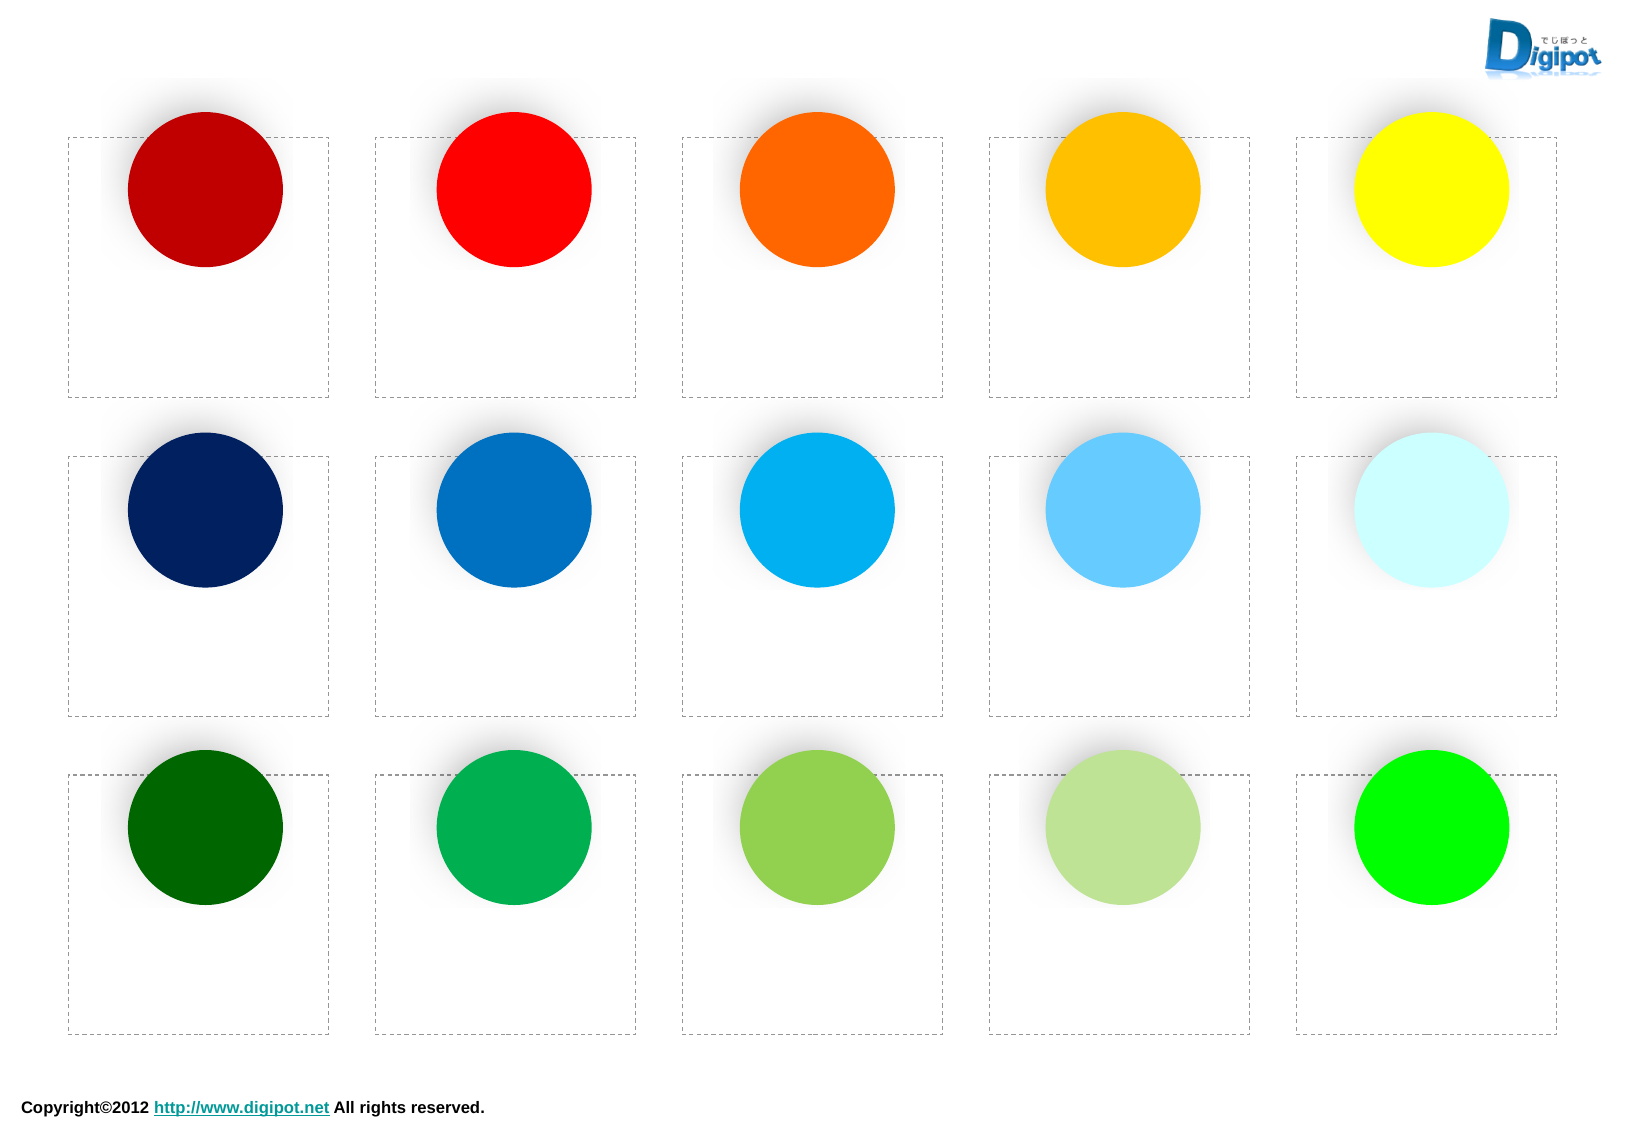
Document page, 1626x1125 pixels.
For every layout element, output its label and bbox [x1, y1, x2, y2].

text_box [436, 750, 592, 906]
text_box [1354, 432, 1510, 588]
text_box [739, 750, 895, 906]
picture [1485, 18, 1602, 82]
text_box [436, 432, 592, 588]
text_box [1354, 750, 1510, 906]
text_box [739, 432, 895, 588]
text_box [739, 112, 895, 268]
text_box [127, 432, 283, 588]
text_box [1045, 112, 1201, 268]
text_box [1354, 112, 1510, 268]
text_box [1045, 432, 1201, 588]
text_box [127, 112, 283, 268]
text_box [436, 112, 592, 268]
text_box [127, 750, 283, 906]
text_box [1045, 750, 1201, 906]
